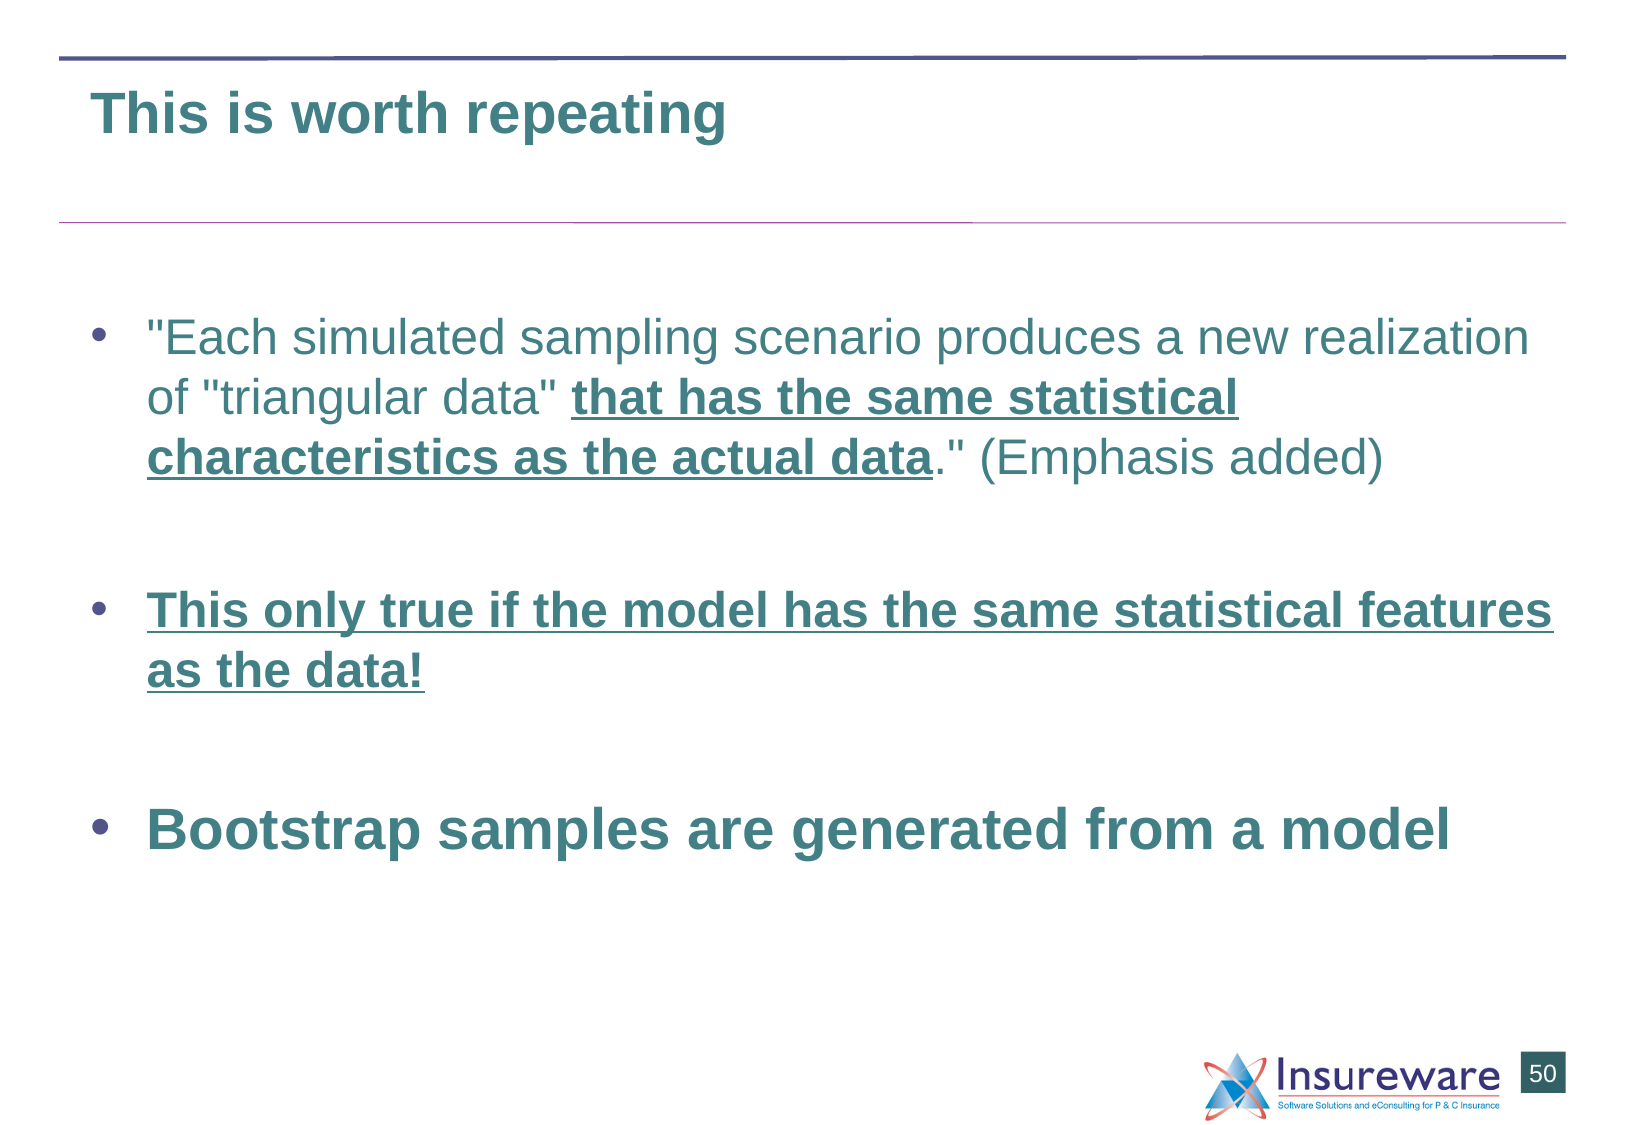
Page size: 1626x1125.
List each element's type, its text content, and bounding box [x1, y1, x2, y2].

list "Each simulated sampling scenario produces a new realization of "triangular data" that has the same statistical characteristics as the actual data." (Emphasis added) This only true if the model has the same statistical features as the data! Bootstrap samples are generated from a model [90, 304, 1568, 1006]
slide_number 49 [1520, 1051, 1566, 1093]
picture [1202, 1052, 1500, 1122]
title This is worth repeating [90, 79, 1568, 204]
